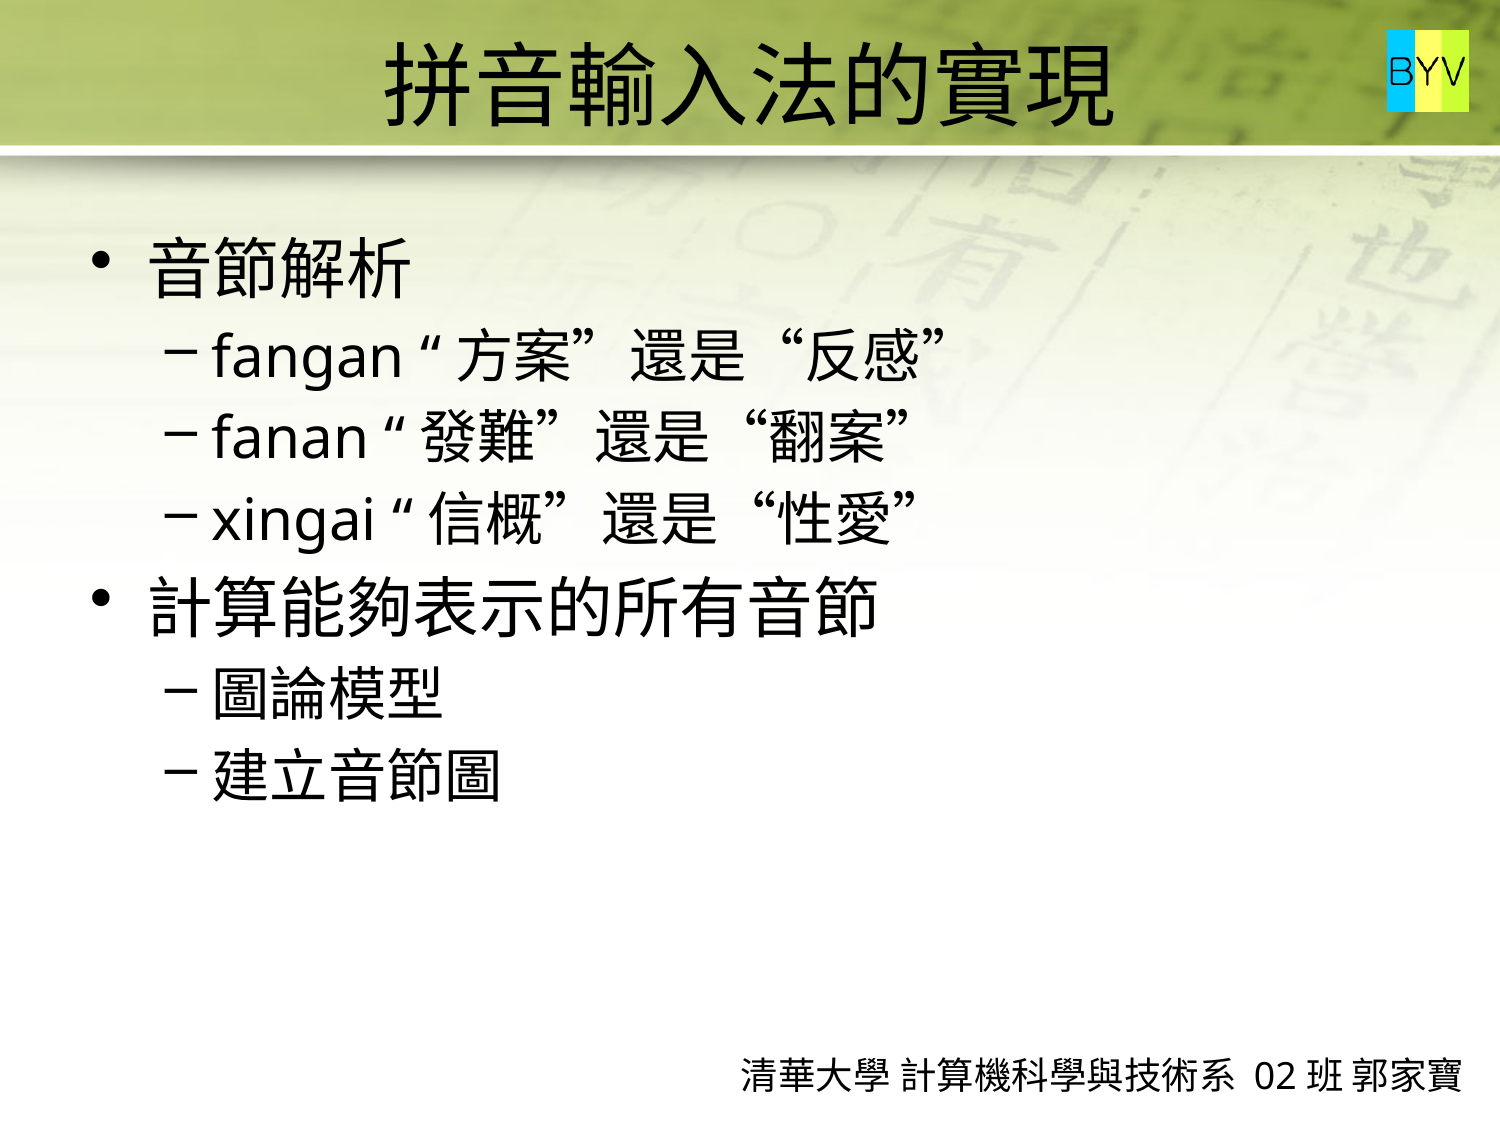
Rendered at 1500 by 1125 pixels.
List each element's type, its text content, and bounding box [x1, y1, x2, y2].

list 音節解析 fangan “方案”還是“反感” fanan “發難”還是“翻案” xingai “信概”還是“性愛” 計算能夠表示的所有音節 圖論模型 建立音節圖 [75, 219, 1425, 1035]
title 拼音輸入法的實現 [75, 20, 1425, 149]
picture [0, 0, 1500, 1125]
